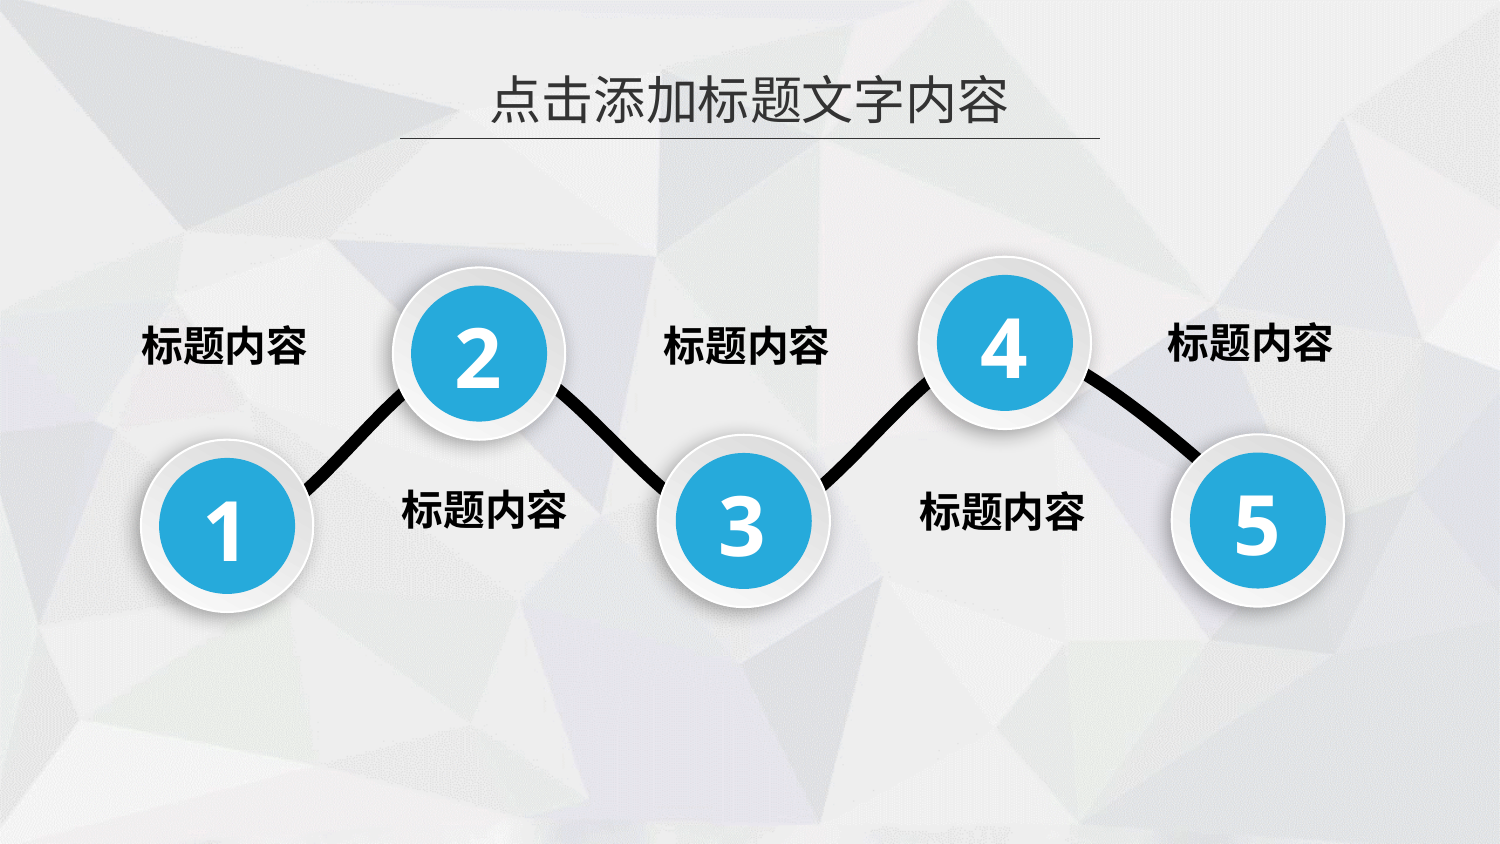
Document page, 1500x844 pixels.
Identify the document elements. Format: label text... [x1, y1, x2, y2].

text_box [657, 434, 831, 608]
text_box [318, 399, 651, 527]
text_box 标题内容 [337, 476, 632, 542]
text_box 标题内容 [78, 312, 372, 378]
text_box 标题内容 [856, 478, 1151, 544]
text_box 点击添加标题文字内容 [472, 60, 1028, 137]
picture [0, 0, 1500, 844]
text_box 标题内容 [1104, 308, 1399, 374]
text_box [835, 380, 1169, 522]
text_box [140, 439, 314, 613]
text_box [1171, 434, 1345, 607]
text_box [918, 256, 1092, 430]
text_box 标题内容 [600, 311, 894, 377]
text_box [392, 267, 566, 440]
